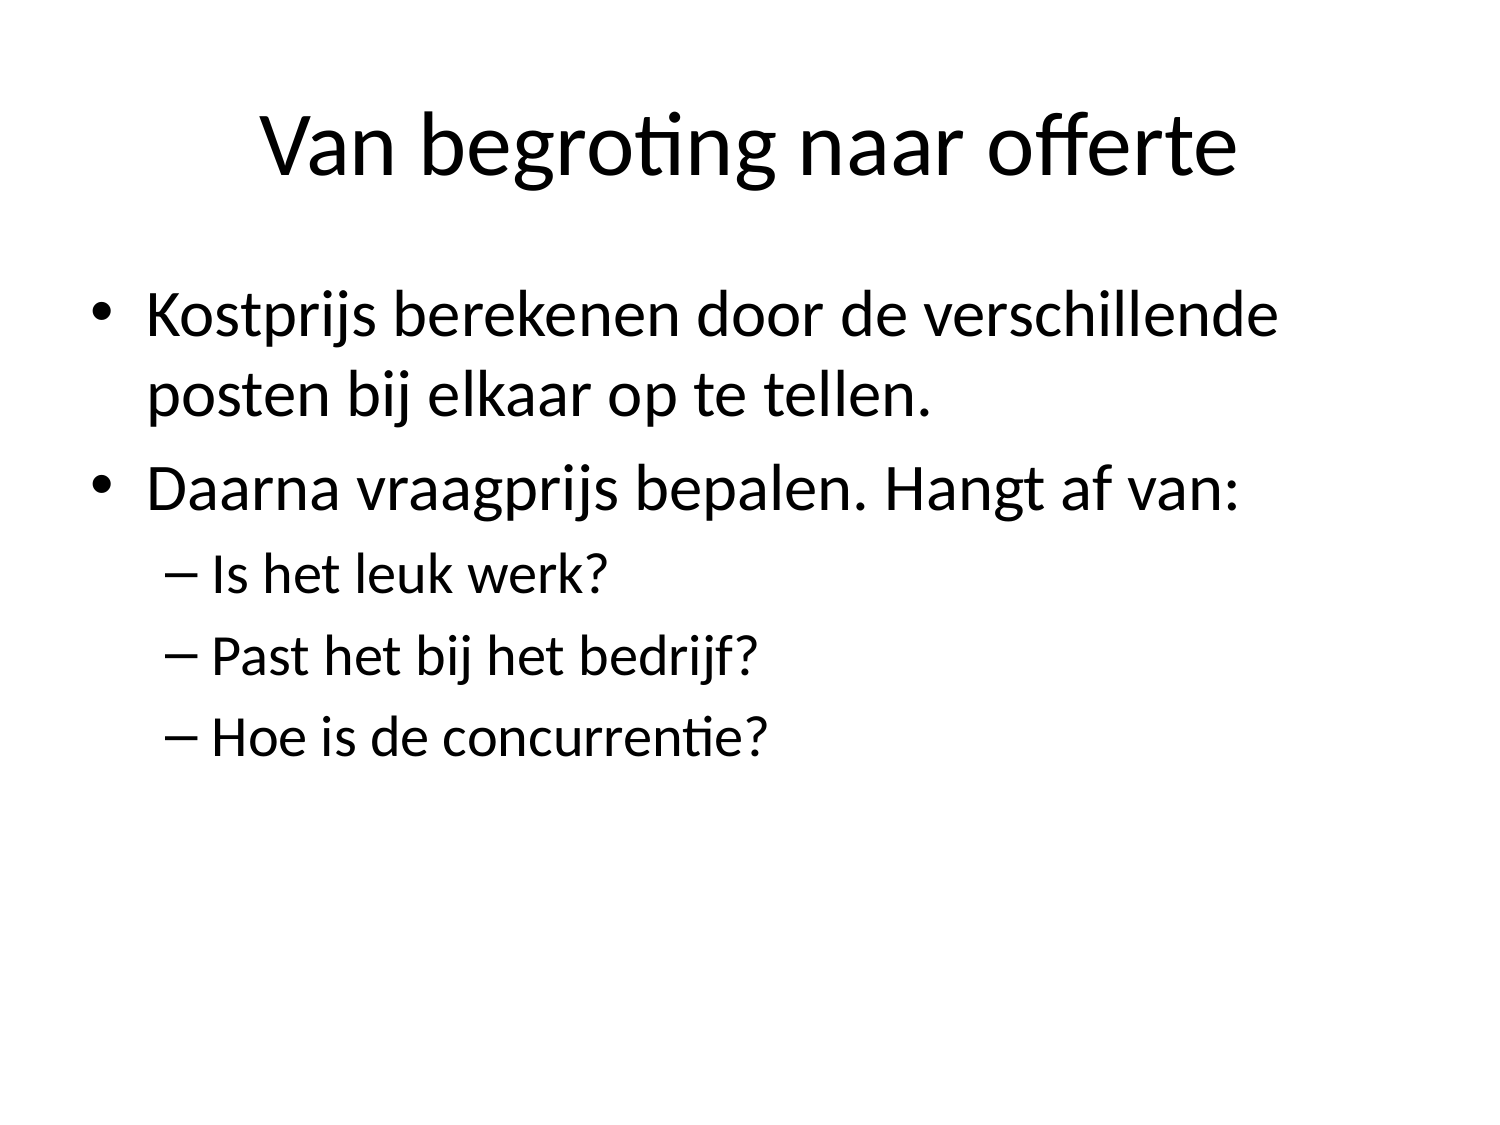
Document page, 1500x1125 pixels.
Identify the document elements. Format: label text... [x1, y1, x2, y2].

list Kostprijs berekenen door de verschillende posten bij elkaar op te tellen. Daarna vraagprijs bepalen. Hangt af van: Is het leuk werk? Past het bij het bedrijf? Hoe is de concurrentie? [75, 262, 1425, 1005]
title Van begroting naar offerte [75, 45, 1425, 233]
